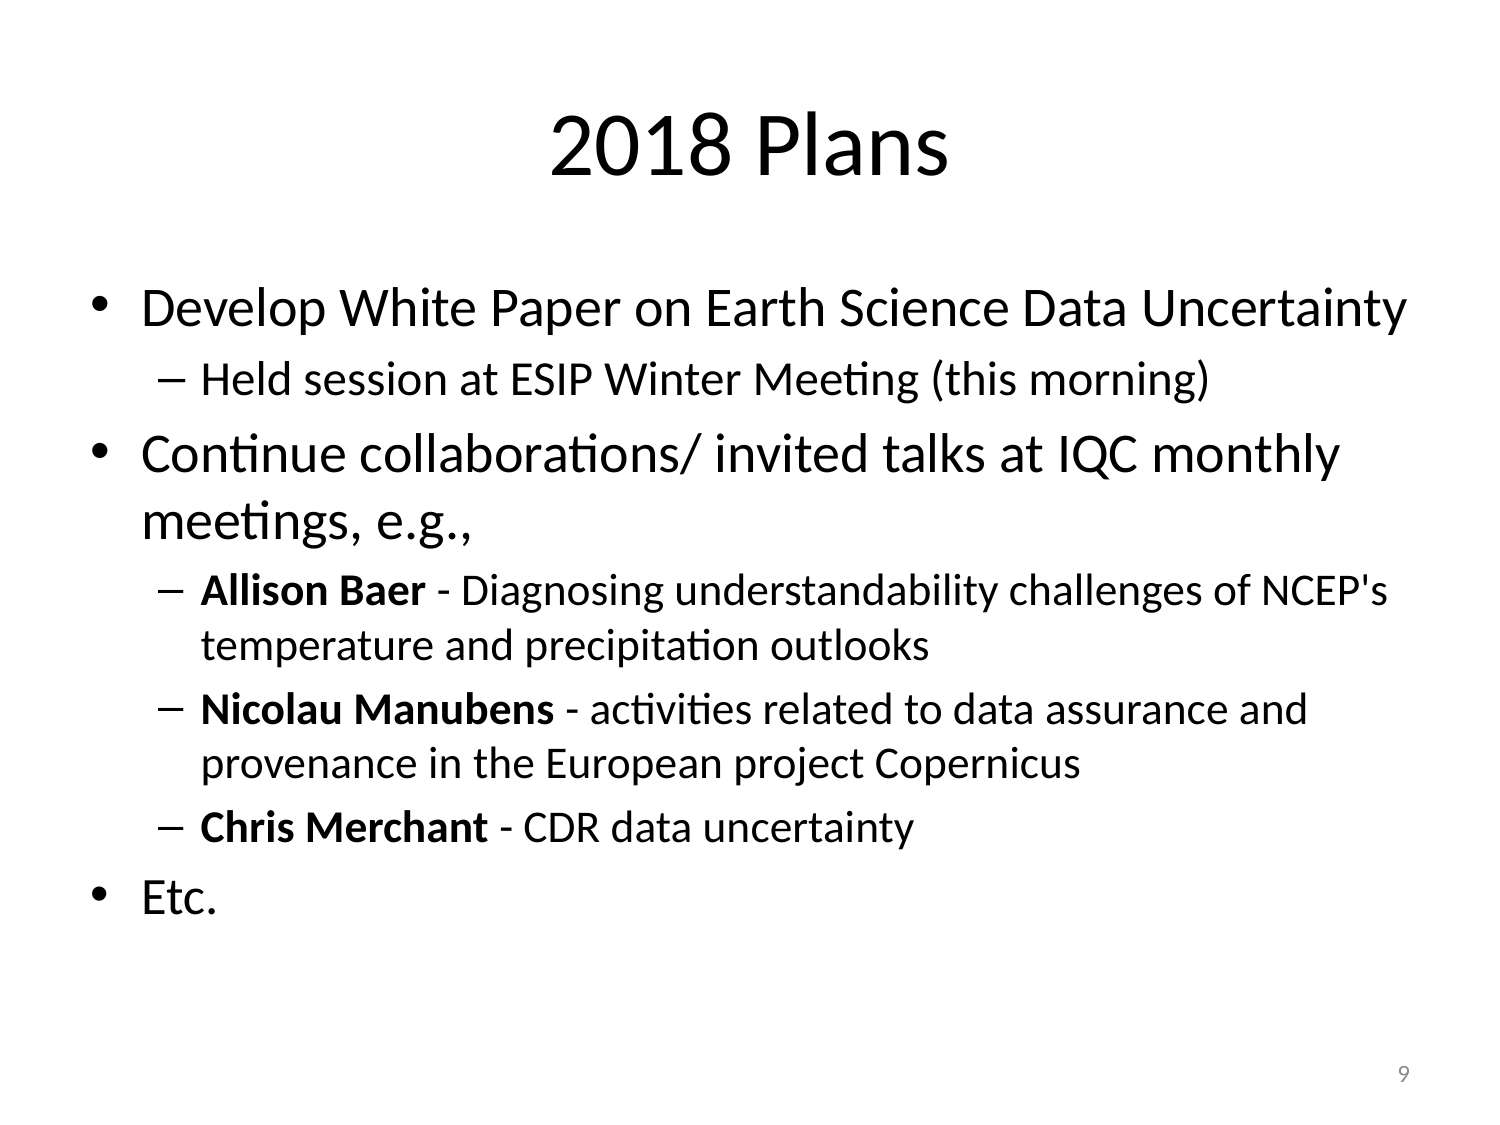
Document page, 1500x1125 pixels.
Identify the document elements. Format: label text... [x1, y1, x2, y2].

list Develop White Paper on Earth Science Data Uncertainty Held session at ESIP Winter Meeting (this morning) Continue collaborations/ invited talks at IQC monthly meetings, e.g., Allison Baer - Diagnosing understandability challenges of NCEP's temperature and precipitation outlooks Nicolau Manubens - activities related to data assurance and provenance in the European project Copernicus Chris Merchant - CDR data uncertainty Etc. [75, 262, 1425, 1005]
title 2018 Plans [75, 45, 1425, 233]
slide_number 9 [1074, 1042, 1425, 1103]
